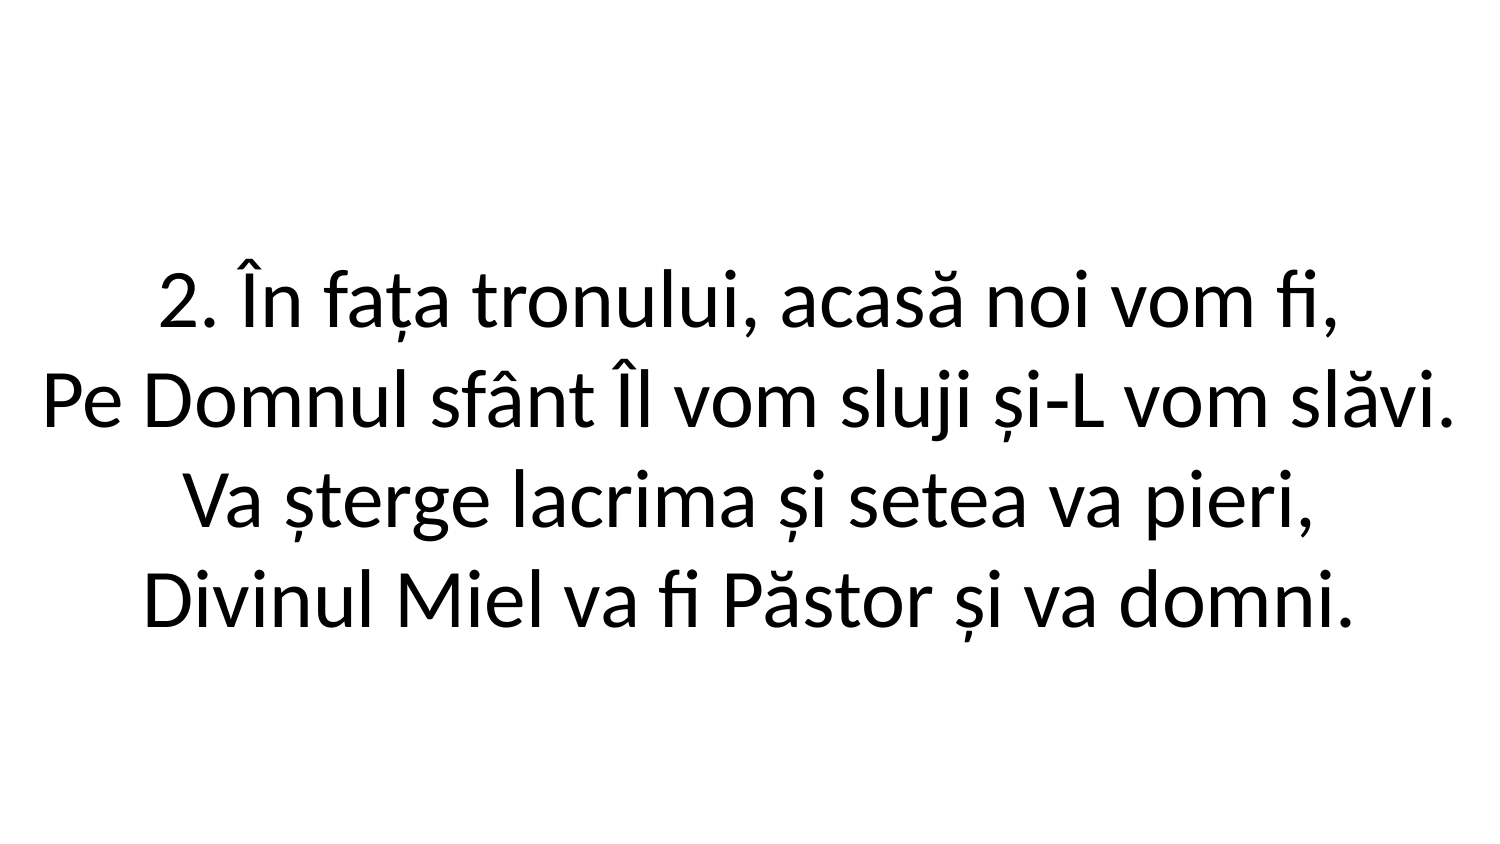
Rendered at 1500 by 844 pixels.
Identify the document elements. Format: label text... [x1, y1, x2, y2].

text_box 2. În fața tronului, acasă noi vom fi, Pe Domnul sfânt Îl vom sluji și‑L vom slăvi. Va șterge lacrima și setea va pieri, Divinul Miel va fi Păstor și va domni. [26, 192, 1474, 652]
